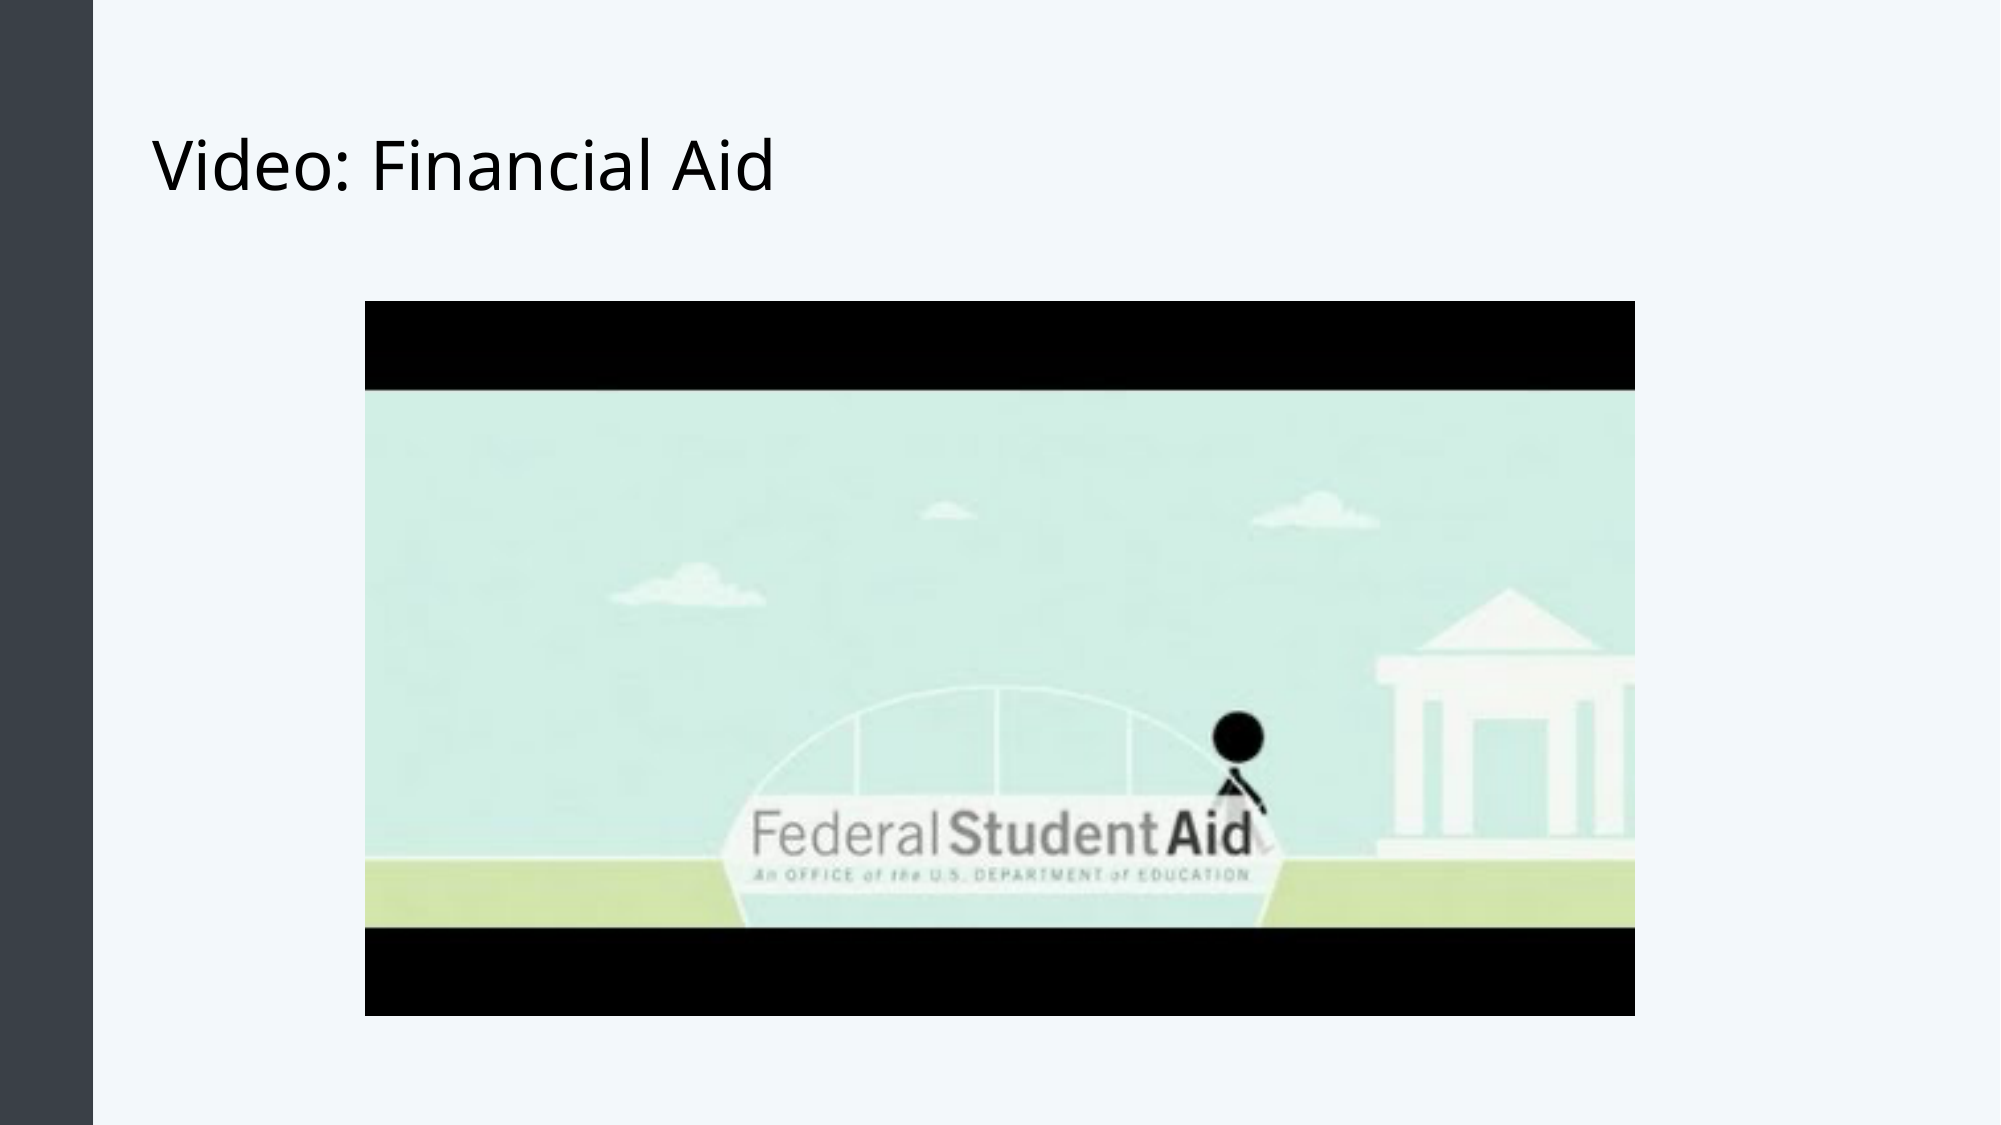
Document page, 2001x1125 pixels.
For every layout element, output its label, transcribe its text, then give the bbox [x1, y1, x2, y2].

picture [365, 301, 1635, 1016]
title Video: Financial Aid [137, 59, 1863, 278]
